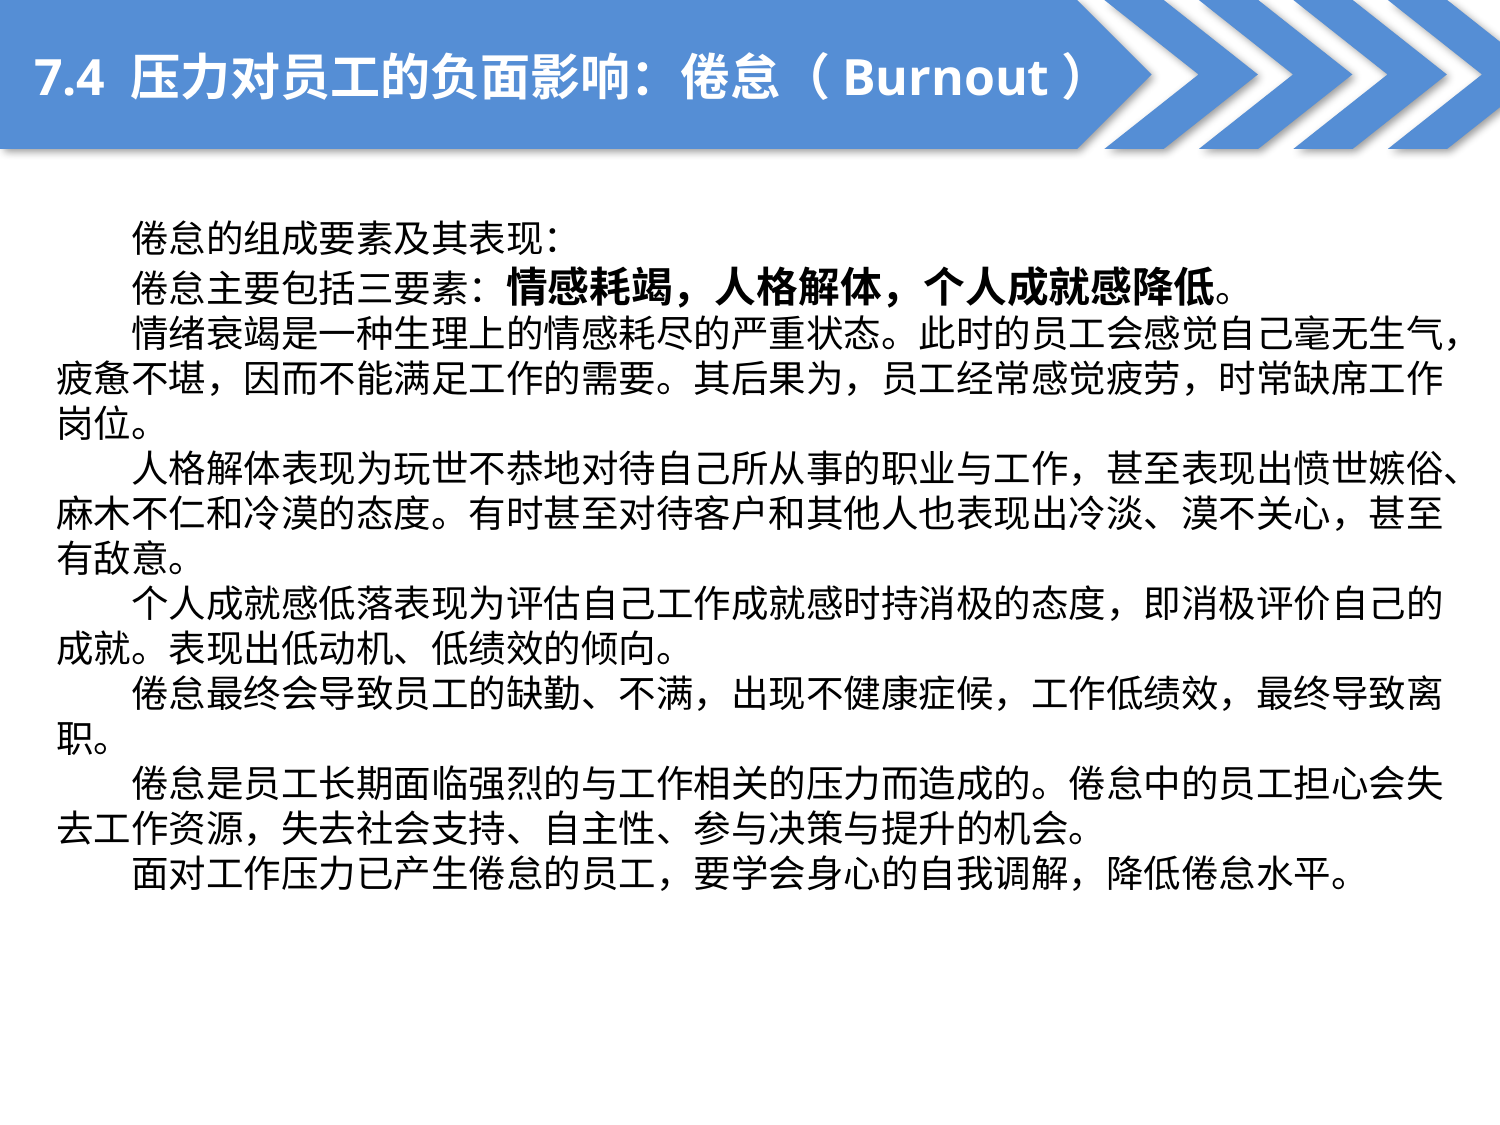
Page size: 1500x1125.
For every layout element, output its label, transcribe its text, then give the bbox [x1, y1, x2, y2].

text_box 倦怠的组成要素及其表现： 倦怠主要包括三要素：情感耗竭，人格解体，个人成就感降低。 情绪衰竭是一种生理上的情感耗尽的严重状态。此时的员工会感觉自己毫无生气，疲惫不堪，因而不能满足工作的需要。其后果为，员工经常感觉疲劳，时常缺席工作岗位。 人格解体表现为玩世不恭地对待自己所从事的职业与工作，甚至表现出愤世嫉俗、麻木不仁和冷漠的态度。有时甚至对待客户和其他人也表现出冷淡、漠不关心，甚至有敌意。 个人成就感低落表现为评估自己工作成就感时持消极的态度，即消极评价自己的成就。表现出低动机、低绩效的倾向。 倦怠最终会导致员工的缺勤、不满，出现不健康症候，工作低绩效，最终导致离职。 倦怠是员工长期面临强烈的与工作相关的压力而造成的。倦怠中的员工担心会失去工作资源，失去社会支持、自主性、参与决策与提升的机会。 面对工作压力已产生倦怠的员工，要学会身心的自我调解，降低倦怠水平。 [41, 208, 1459, 903]
text_box 7.4 压力对员工的负面影响：倦怠（Burnout） [19, 37, 1127, 113]
